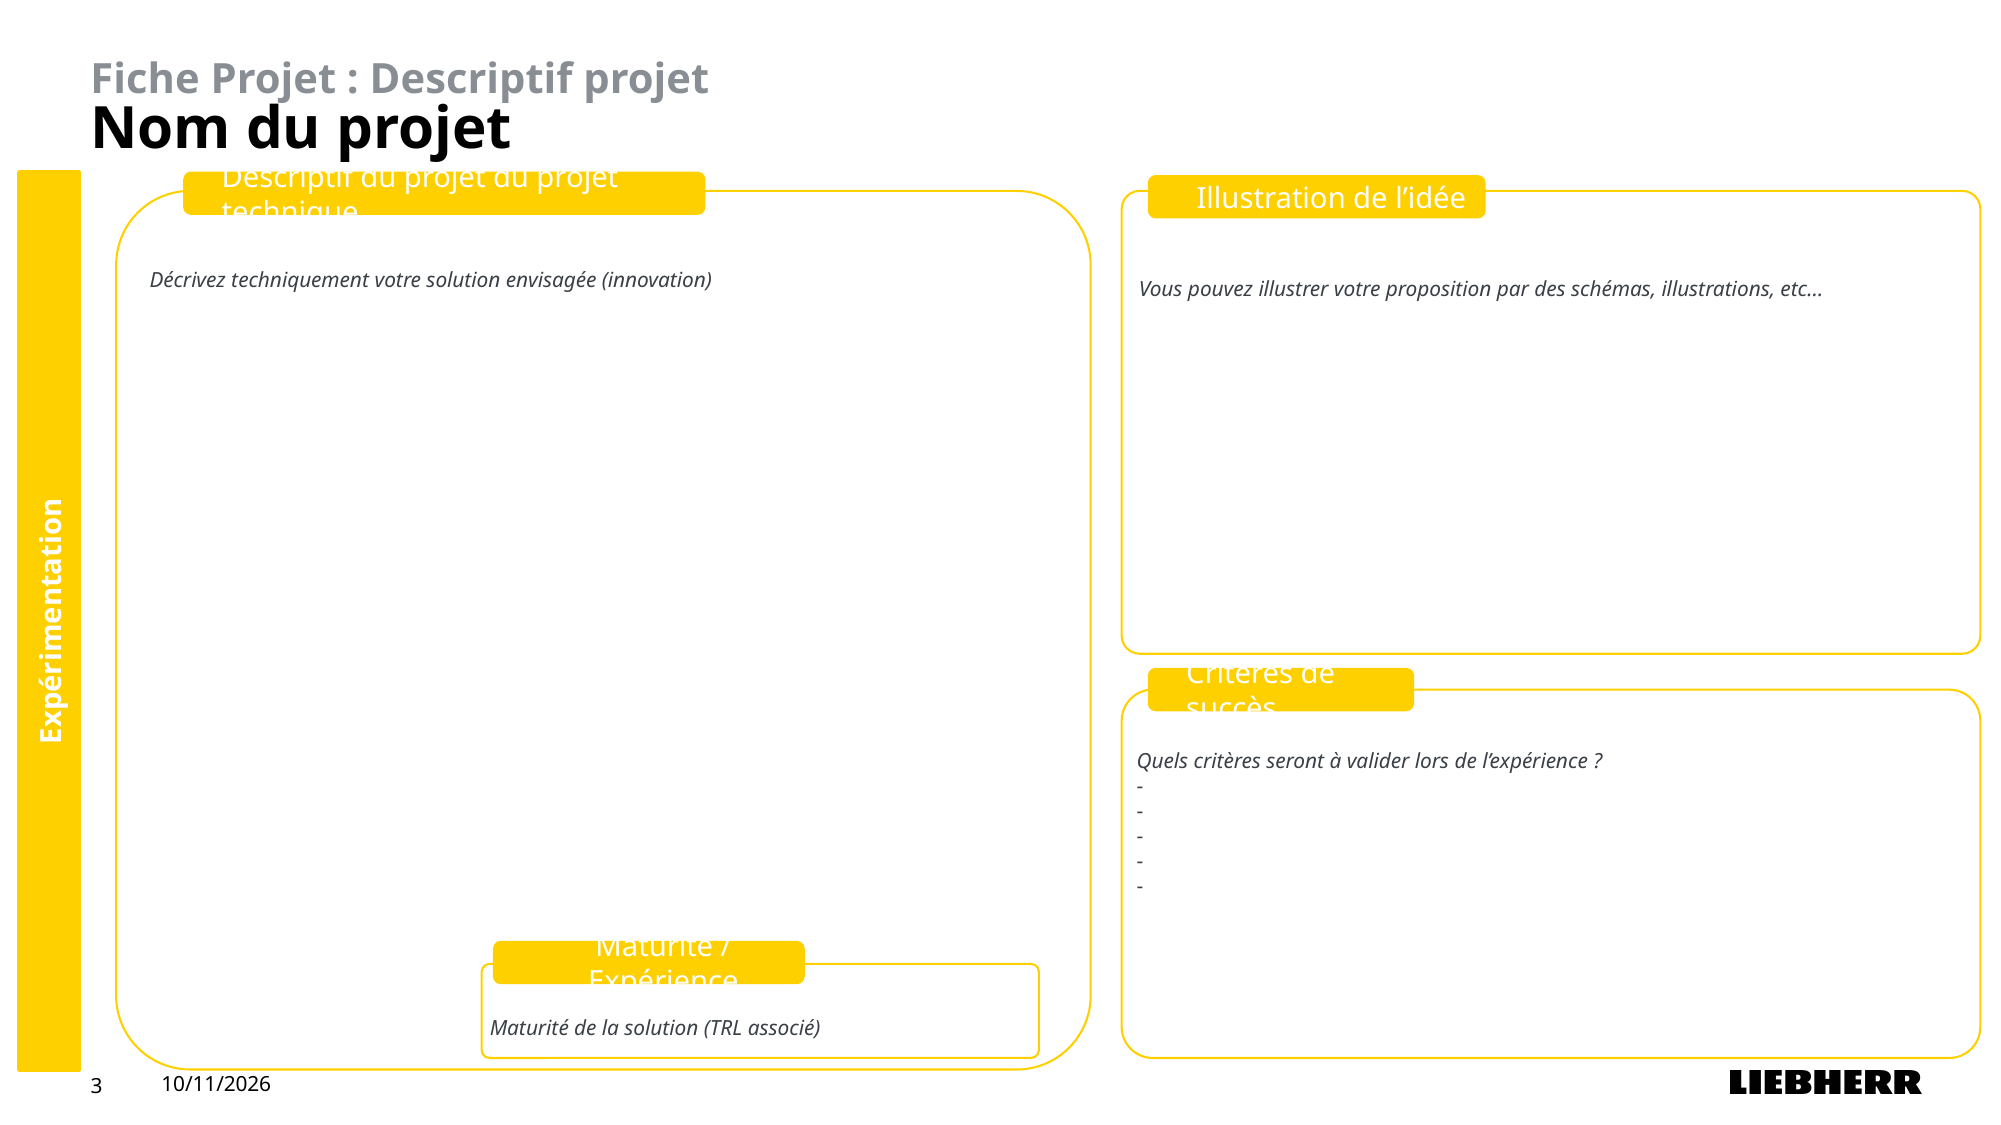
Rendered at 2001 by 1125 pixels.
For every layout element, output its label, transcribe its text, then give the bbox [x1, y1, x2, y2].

text_box Maturité de la solution (TRL associé) [480, 962, 1040, 1060]
text_box Maturité / Expérience [492, 940, 805, 985]
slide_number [161, 1073, 292, 1097]
text_box Illustration de l’idée [1147, 175, 1486, 219]
slide_number 3 [90, 1074, 138, 1099]
text_box Descriptif du projet du projet technique [183, 171, 706, 215]
text_box Décrivez techniquement votre solution envisagée (innovation) [115, 189, 1092, 1071]
title Nom du projet [90, 90, 1493, 162]
text_box Quels critères seront à valider lors de l’expérience ? - - - - - [1120, 688, 1982, 1060]
picture [1730, 1070, 1922, 1094]
text_box Critères de succès [1147, 667, 1415, 712]
text_box Expérimentation [18, 172, 80, 1071]
text_box Fiche Projet : Descriptif projet [90, 42, 1485, 76]
text_box Vous pouvez illustrer votre proposition par des schémas, illustrations, etc… [1120, 189, 1982, 655]
